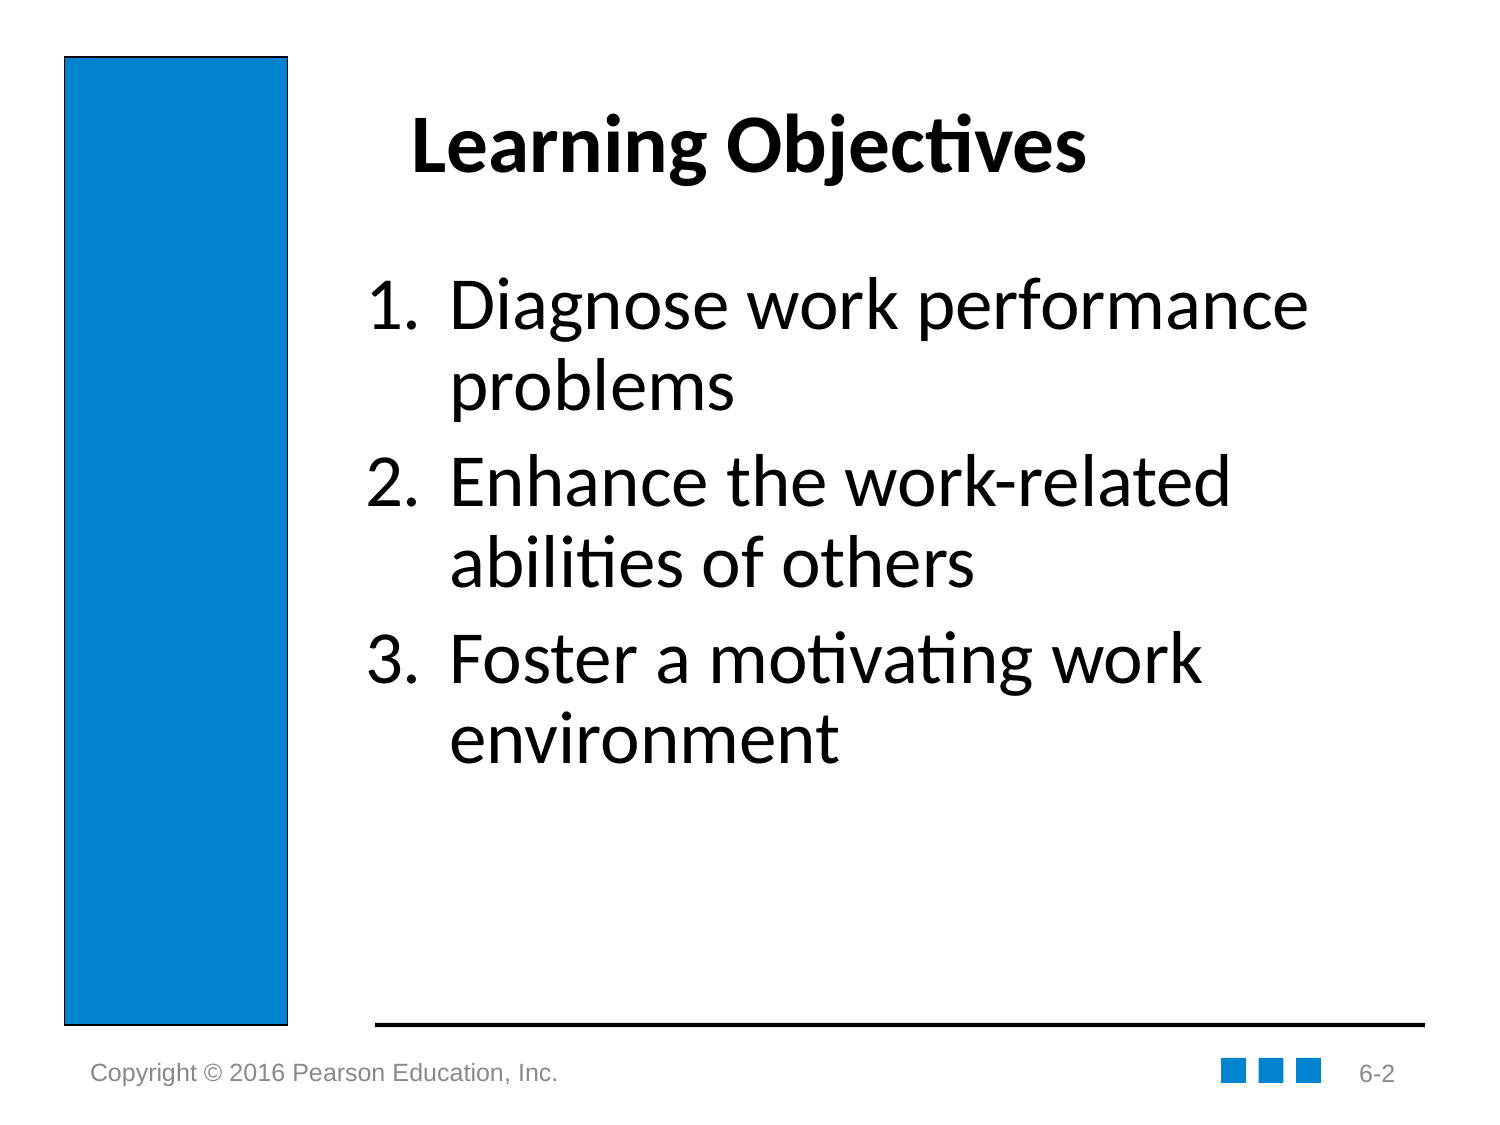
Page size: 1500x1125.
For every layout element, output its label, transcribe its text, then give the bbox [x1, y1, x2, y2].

title Learning Objectives [75, 45, 1425, 233]
text_box [1221, 1057, 1246, 1083]
text_box [64, 56, 288, 1025]
text_box Copyright © 2016 Pearson Education, Inc. [75, 1055, 625, 1088]
text_box 6-2 [1333, 1050, 1421, 1095]
list Diagnose work performance problems Enhance the work-related abilities of others Foster a motivating work environment [350, 257, 1427, 1020]
text_box [1258, 1057, 1284, 1083]
text_box [1296, 1057, 1321, 1083]
